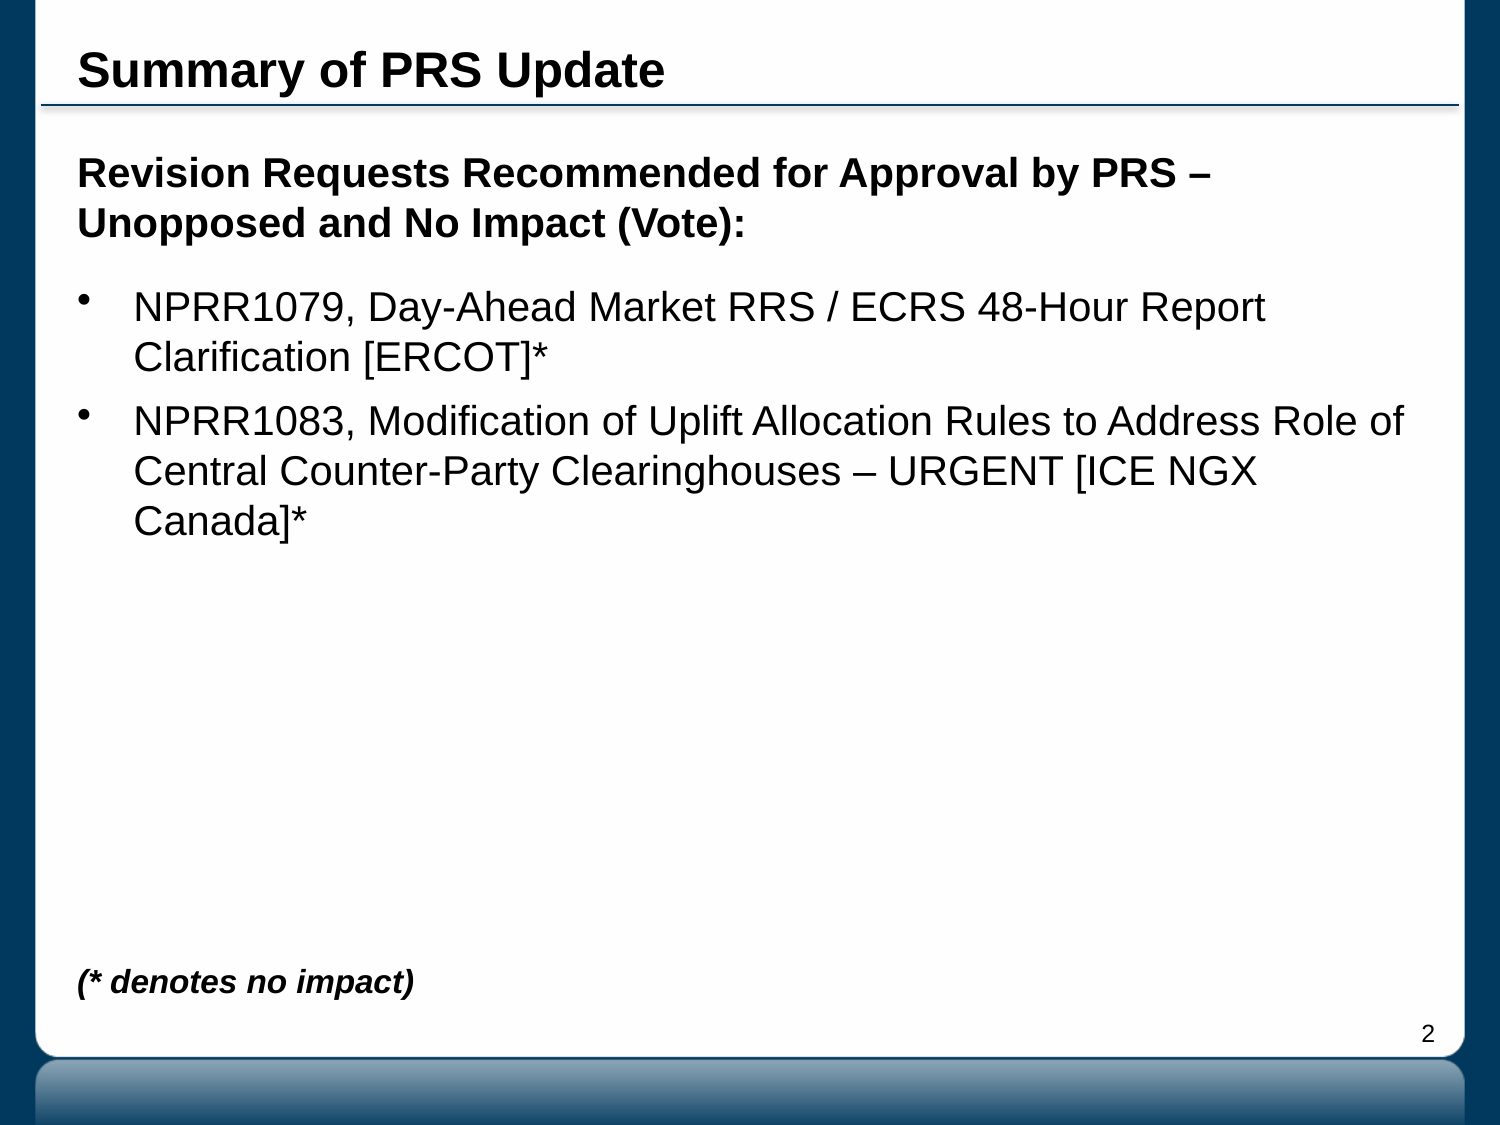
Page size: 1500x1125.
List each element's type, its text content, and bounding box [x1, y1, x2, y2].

picture [35, 0, 1465, 1125]
text_box Revision Requests Recommended for Approval by PRS – Unopposed and No Impact (Vote): NPRR1079, Day-Ahead Market RRS / ECRS 48-Hour Report Clarification [ERCOT]* NPRR1083, Modification of Uplift Allocation Rules to Address Role of Central Counter-Party Clearinghouses – URGENT [ICE NGX Canada]* (* denotes no impact) [62, 138, 1450, 1049]
title Summary of PRS Update [62, 29, 1450, 106]
